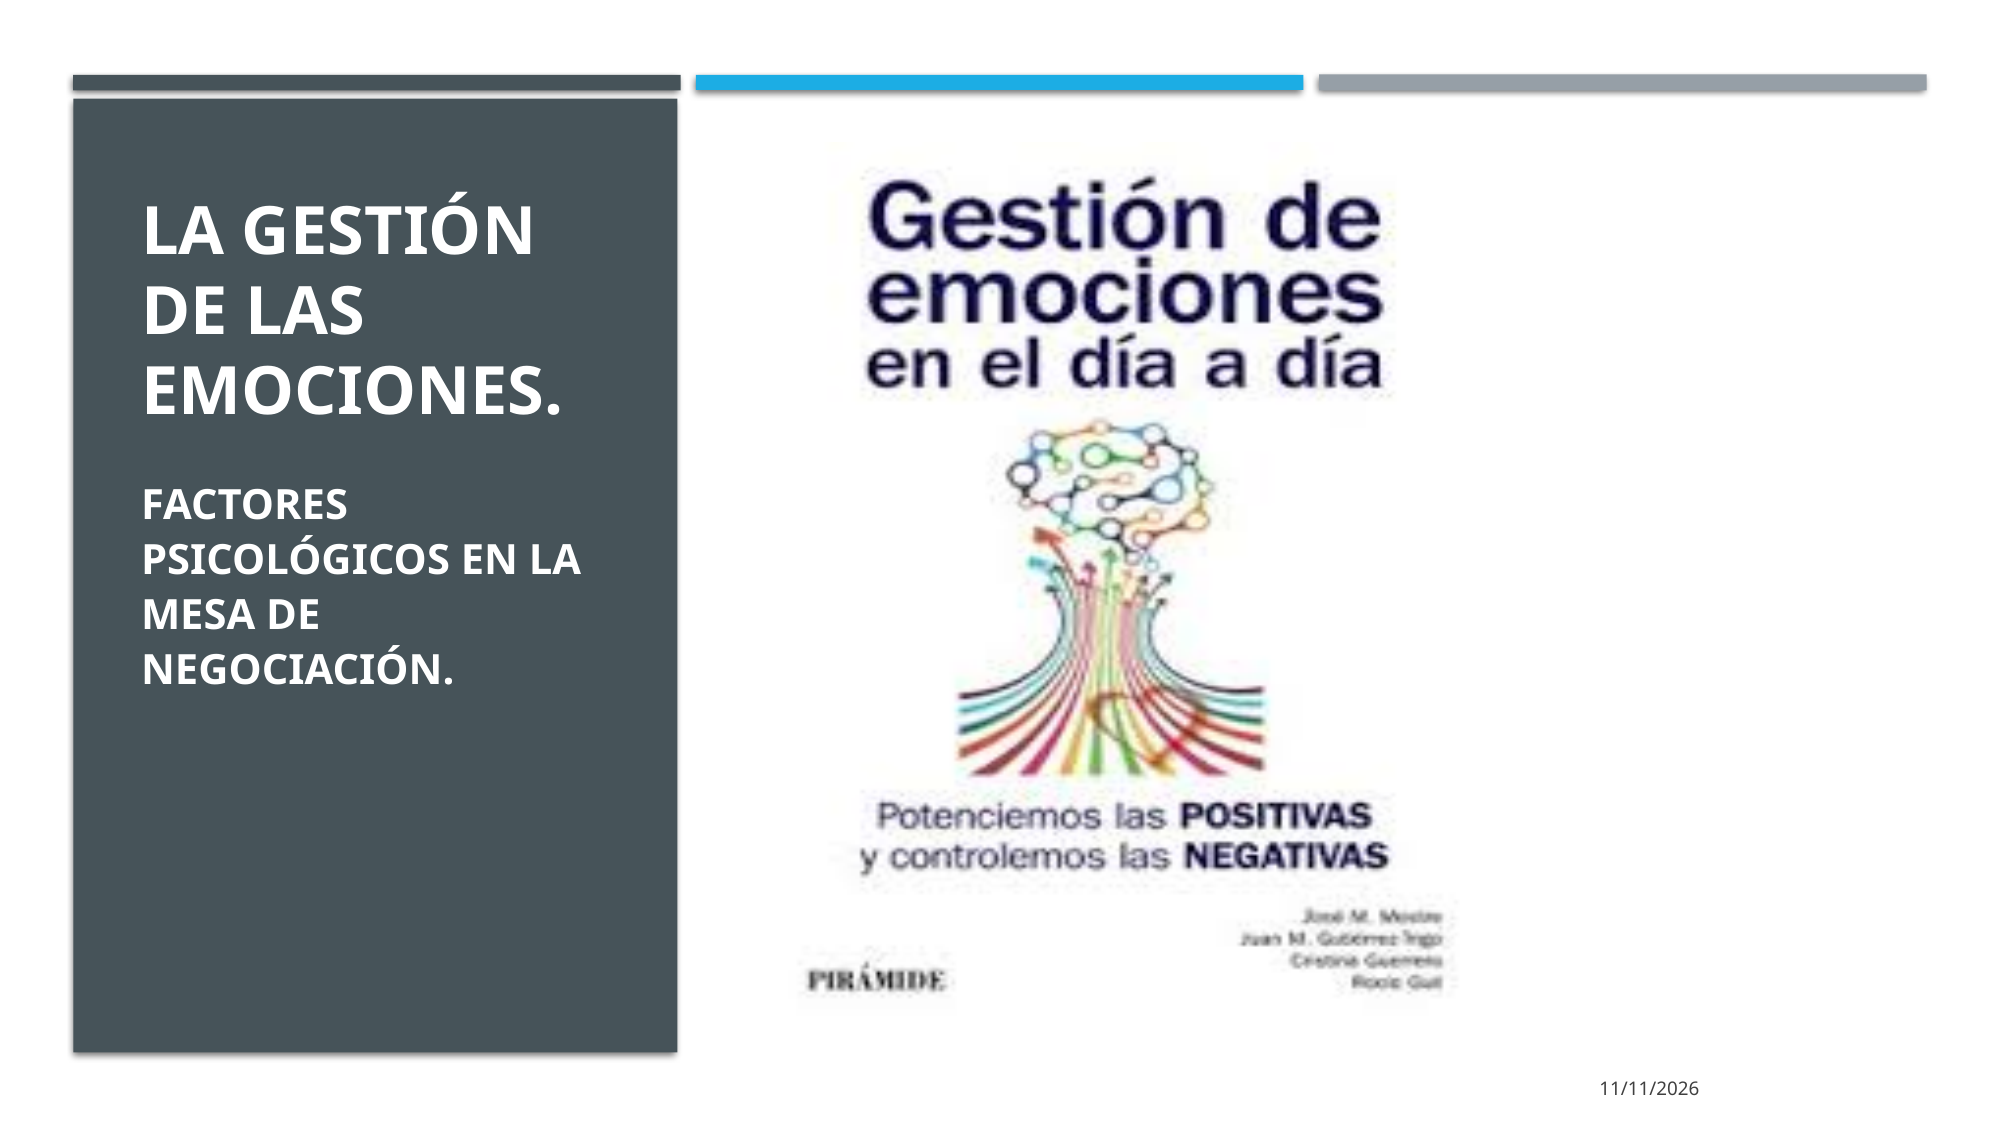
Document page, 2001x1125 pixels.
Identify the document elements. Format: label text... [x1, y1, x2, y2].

picture [768, 142, 1491, 1029]
title La gestión de las emociones. [125, 153, 624, 436]
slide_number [1247, 1059, 1715, 1120]
list FACTORES PSICOLÓGICOS EN LA MESA DE NEGOCIACIÓN. [125, 465, 624, 958]
